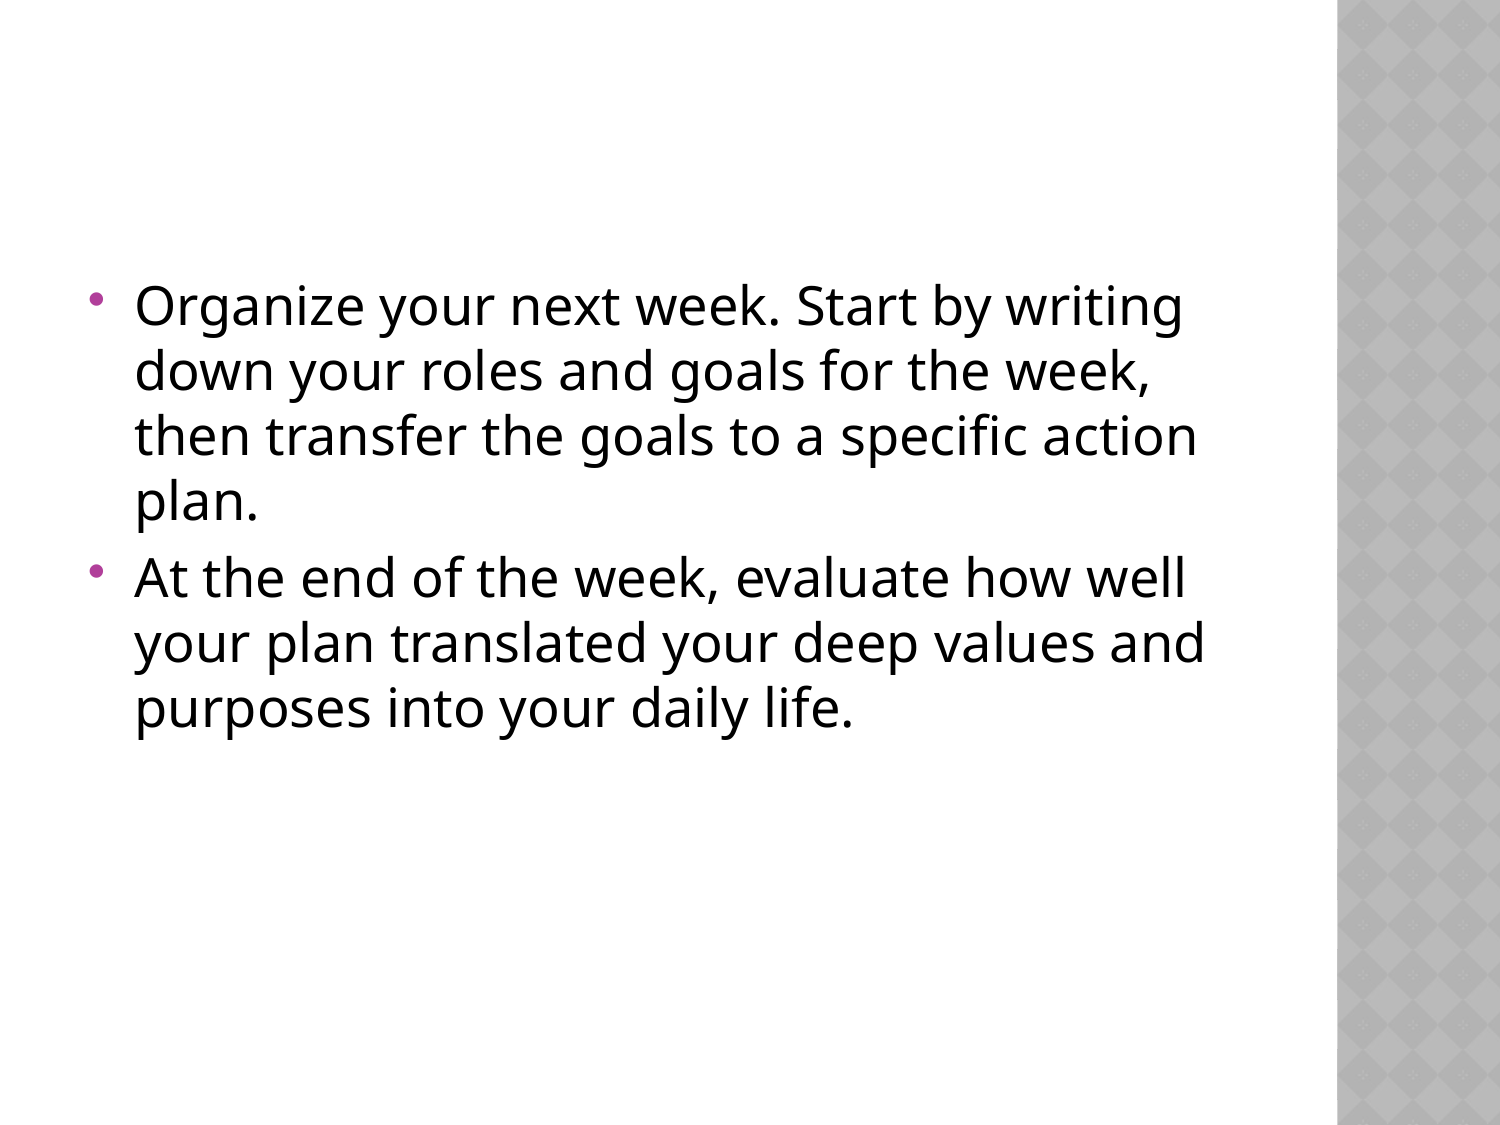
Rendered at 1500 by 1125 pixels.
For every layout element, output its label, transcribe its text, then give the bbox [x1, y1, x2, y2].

list Organize your next week. Start by writing down your roles and goals for the week, then transfer the goals to a specific action plan. At the end of the week, evaluate how well your plan translated your deep values and purposes into your daily life. [75, 264, 1263, 1059]
